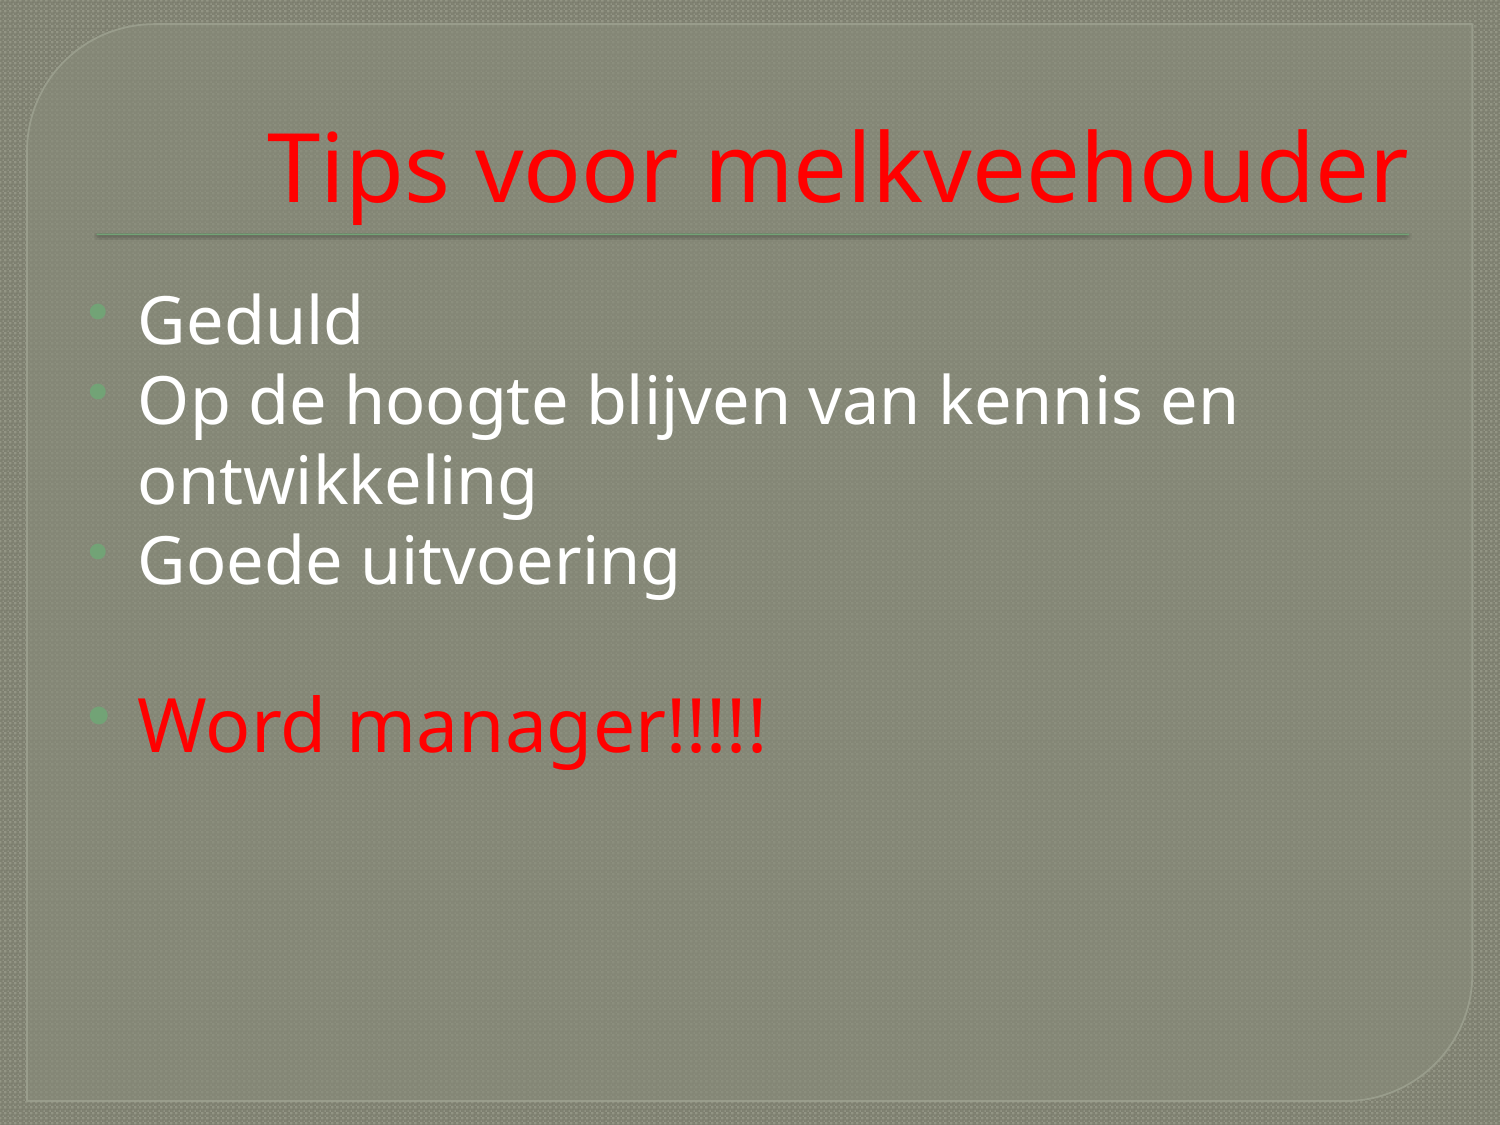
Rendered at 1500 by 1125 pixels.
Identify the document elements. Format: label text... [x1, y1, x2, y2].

list Geduld Op de hoogte blijven van kennis en ontwikkeling Goede uitvoering Word manager!!!!! [74, 269, 1426, 1013]
title Tips voor melkveehouder [75, 41, 1425, 230]
